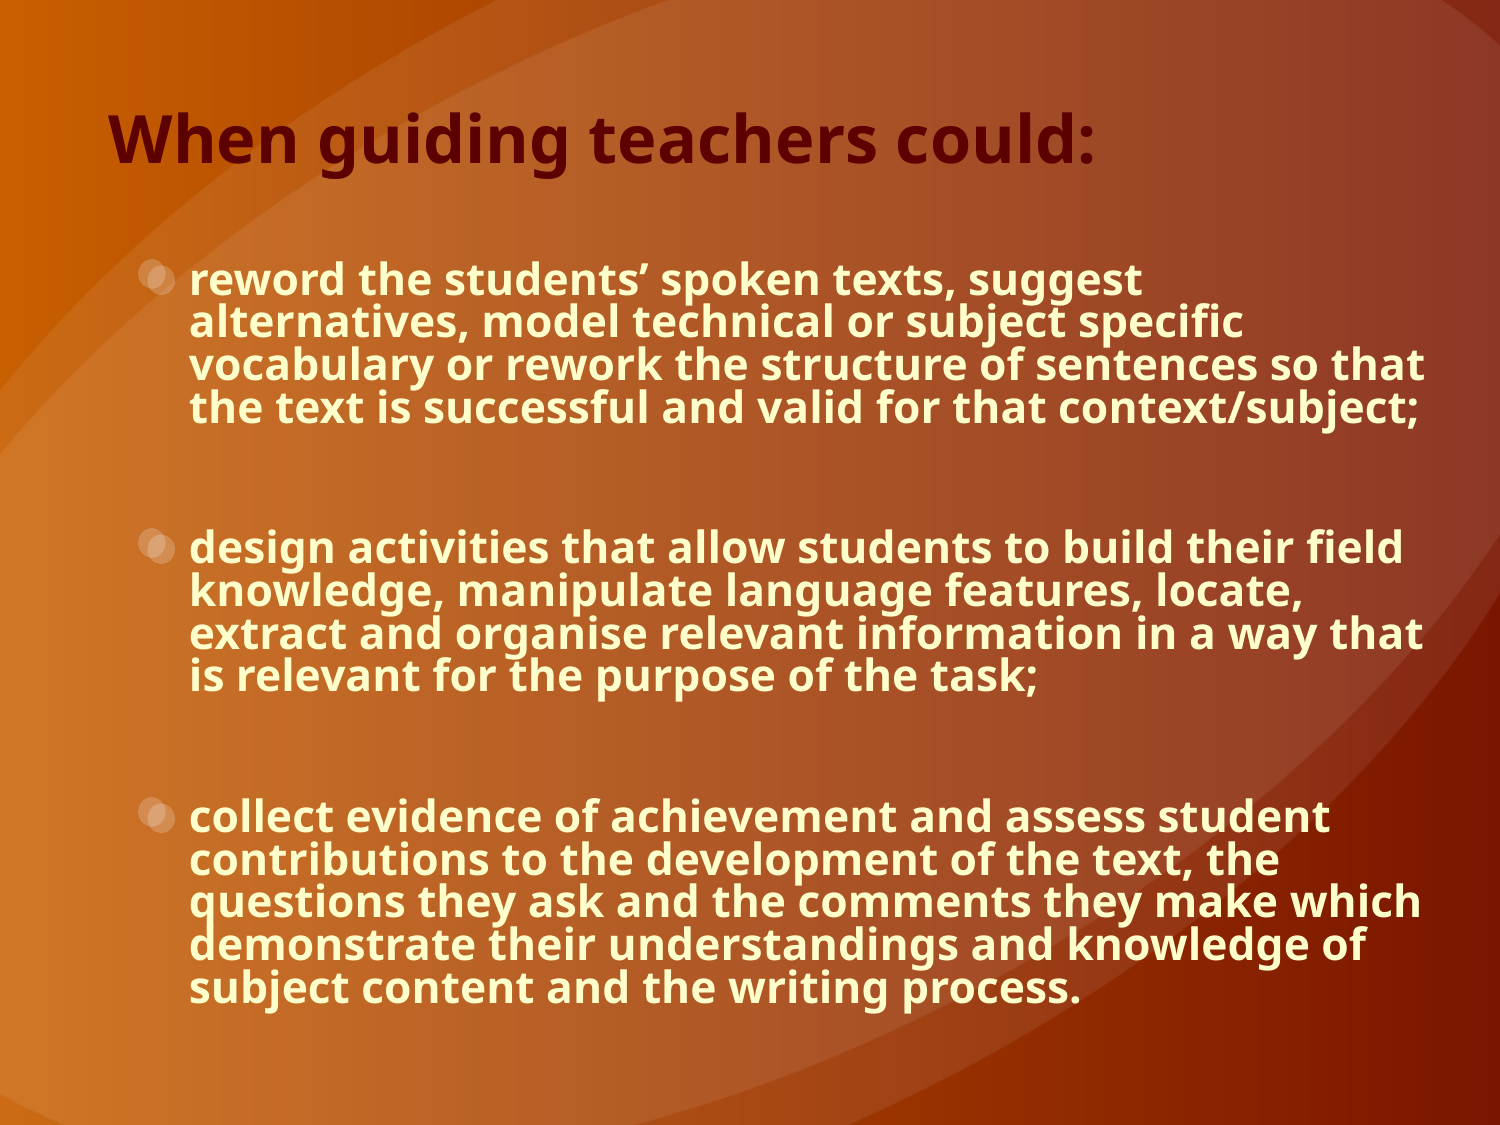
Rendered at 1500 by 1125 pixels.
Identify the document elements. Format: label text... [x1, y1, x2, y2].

text_box When guiding teachers could: [93, 105, 1407, 185]
picture [0, 0, 1500, 1125]
list reword the students’ spoken texts, suggest alternatives, model technical or subject specific vocabulary or rework the structure of sentences so that the text is successful and valid for that context/subject; design activities that allow students to build their field knowledge, manipulate language features, locate, extract and organise relevant information in a way that is relevant for the purpose of the task; collect evidence of achievement and assess student contributions to the development of the text, the questions they ask and the comments they make which demonstrate their understandings and knowledge of subject content and the writing process. [123, 172, 1447, 1036]
